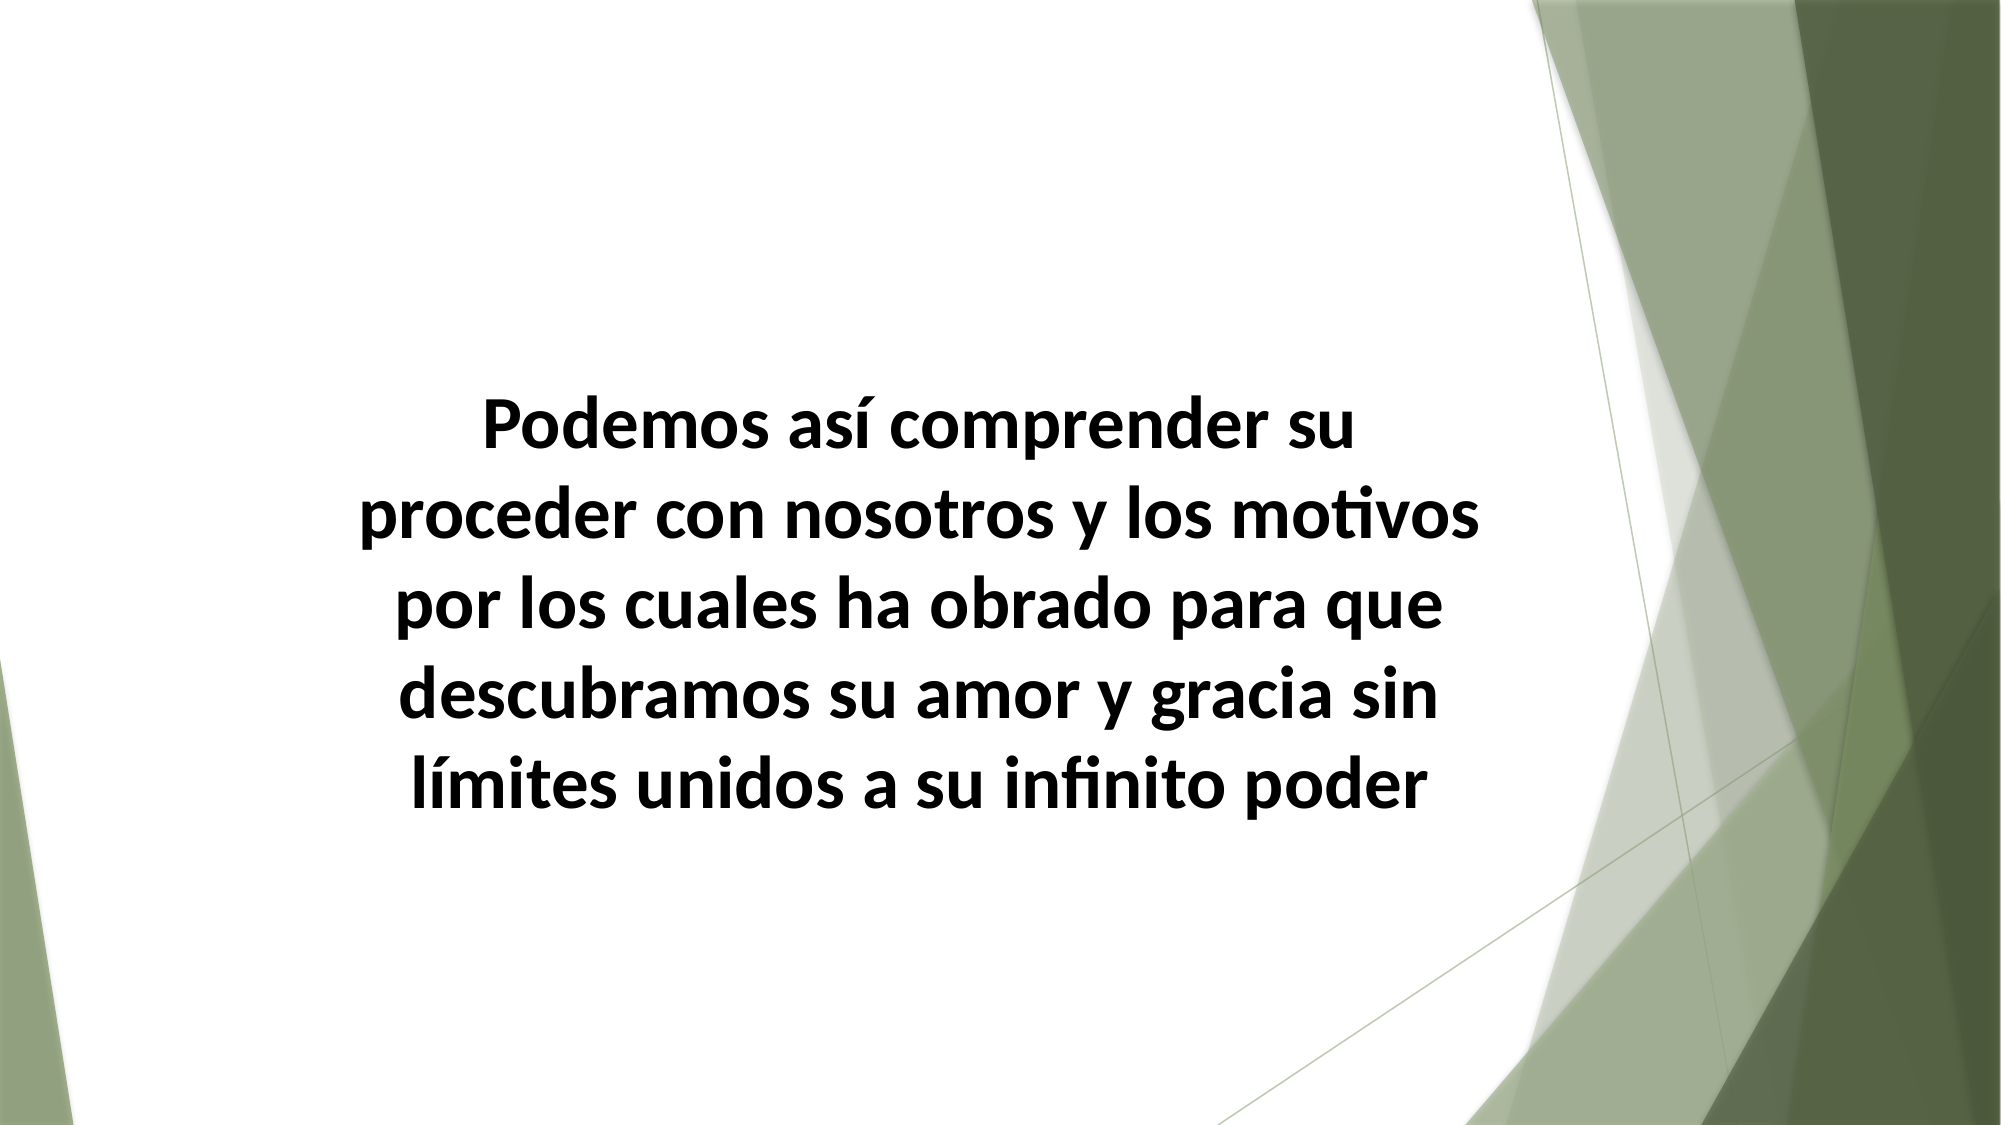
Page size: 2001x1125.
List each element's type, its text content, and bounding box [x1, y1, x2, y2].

text_box Podemos así comprender su proceder con nosotros y los motivos por los cuales ha obrado para que descubramos su amor y gracia sin límites unidos a su infinito poder [329, 366, 1511, 831]
